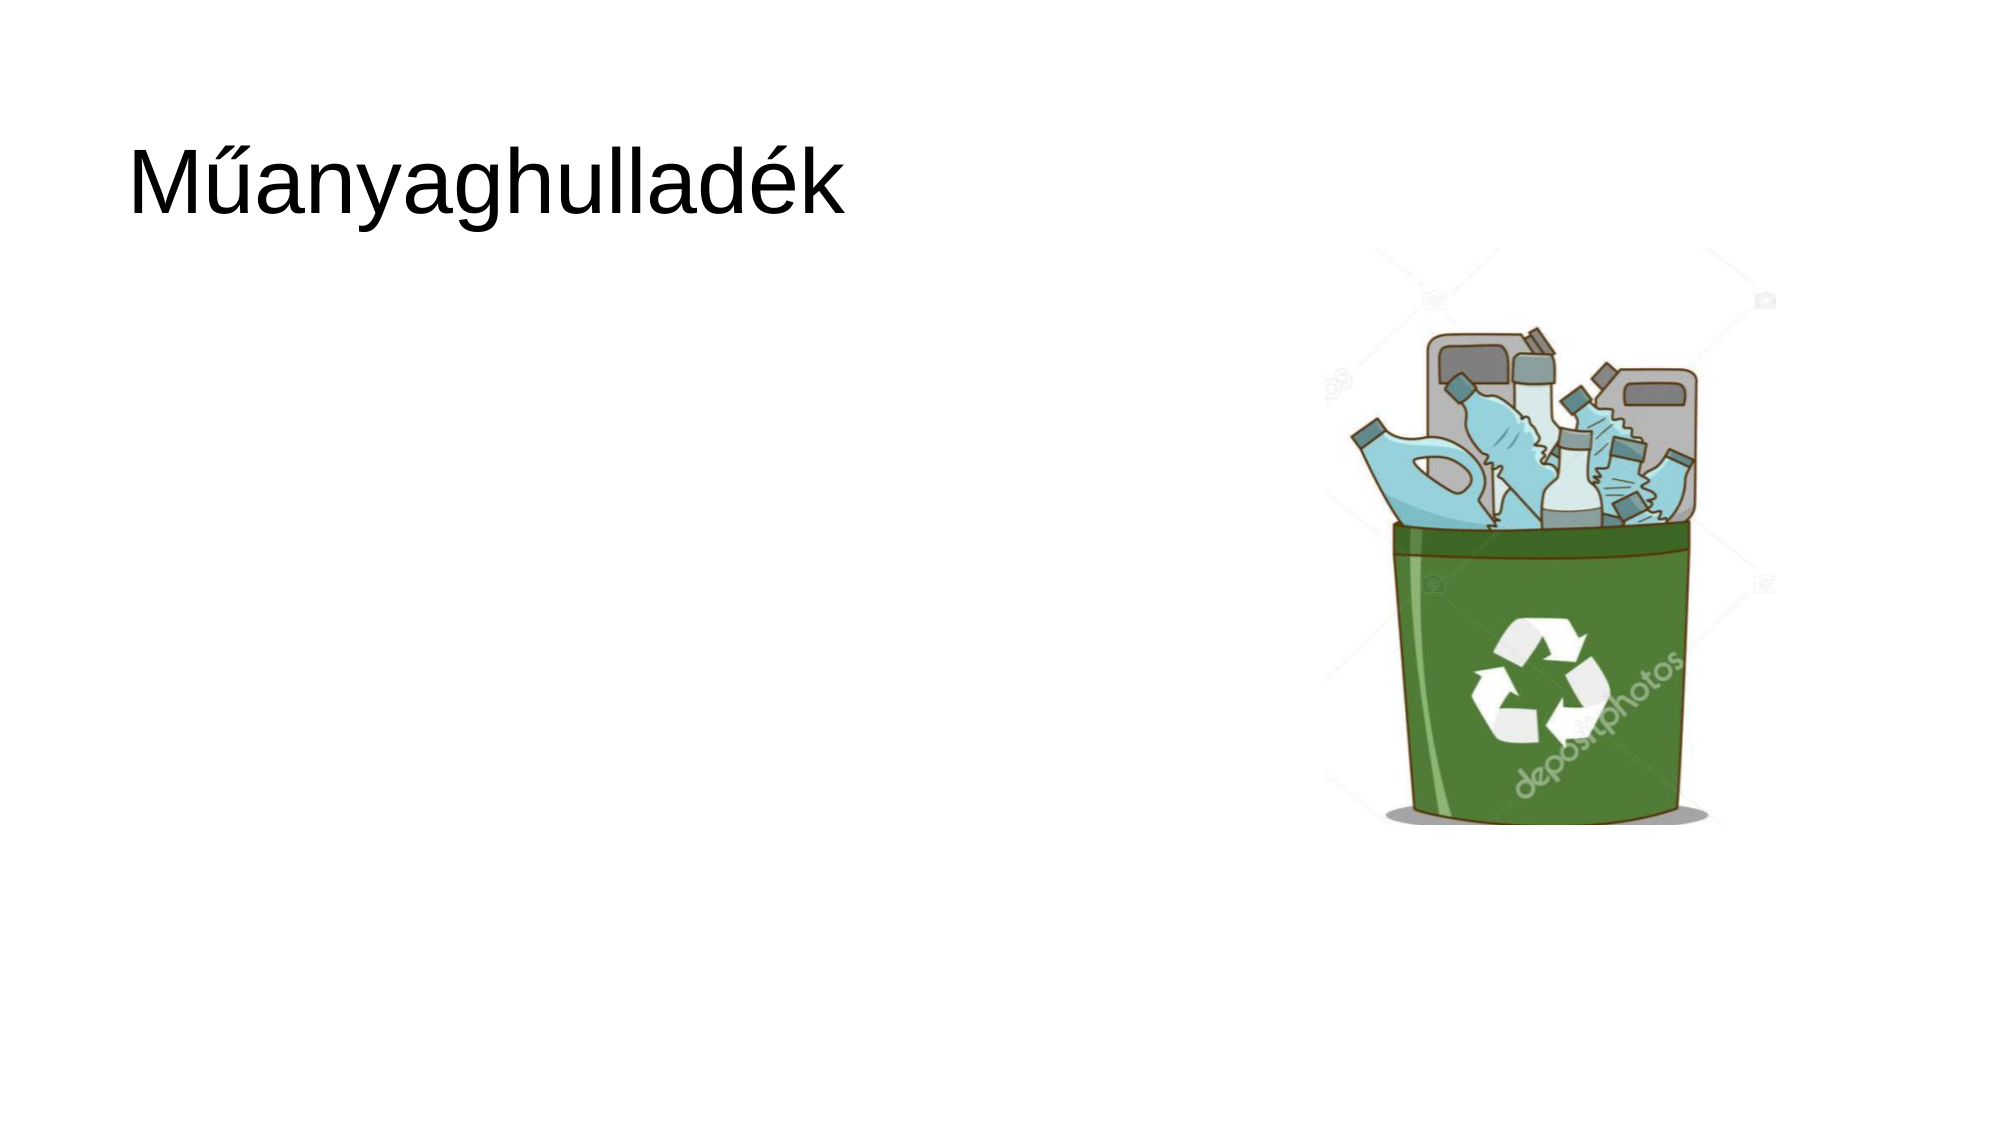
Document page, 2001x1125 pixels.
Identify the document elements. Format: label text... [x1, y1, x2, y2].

picture [1325, 248, 1776, 825]
title Műanyaghulladék [112, 75, 1838, 293]
